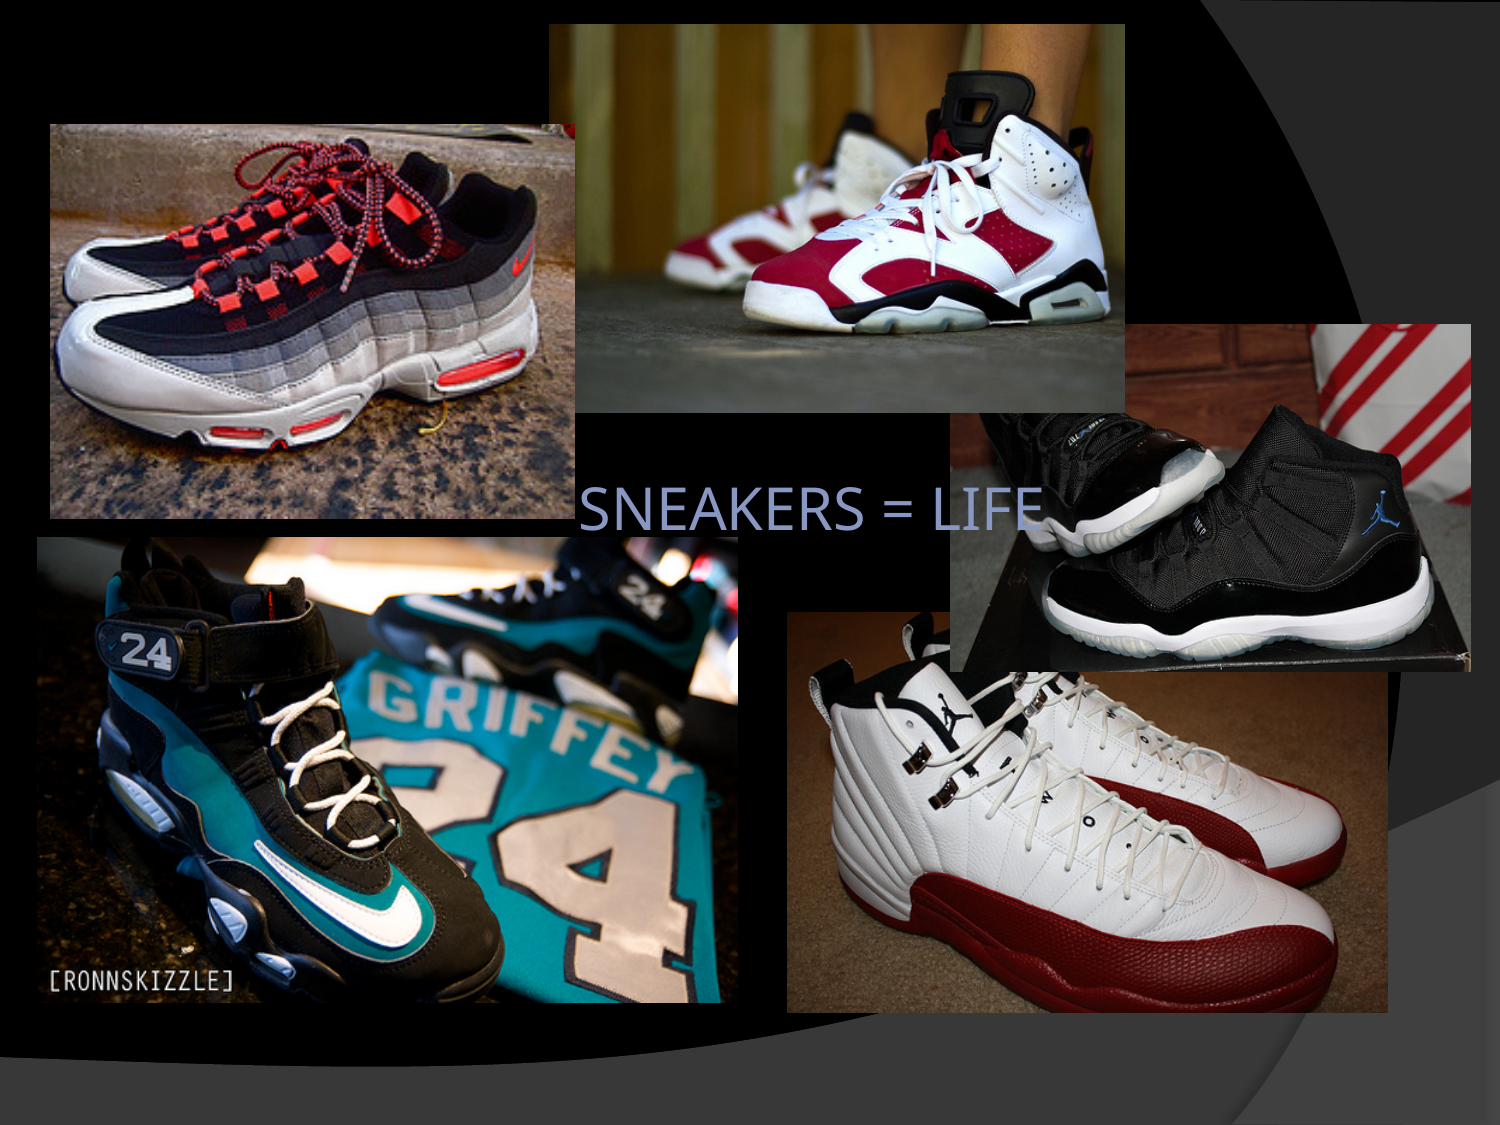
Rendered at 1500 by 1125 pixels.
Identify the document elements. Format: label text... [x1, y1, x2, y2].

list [49, 124, 576, 519]
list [787, 612, 1388, 1013]
title SNEAKERS = LIFE [584, 462, 940, 550]
picture [949, 324, 1472, 673]
picture [37, 537, 738, 1003]
picture [549, 24, 1126, 413]
